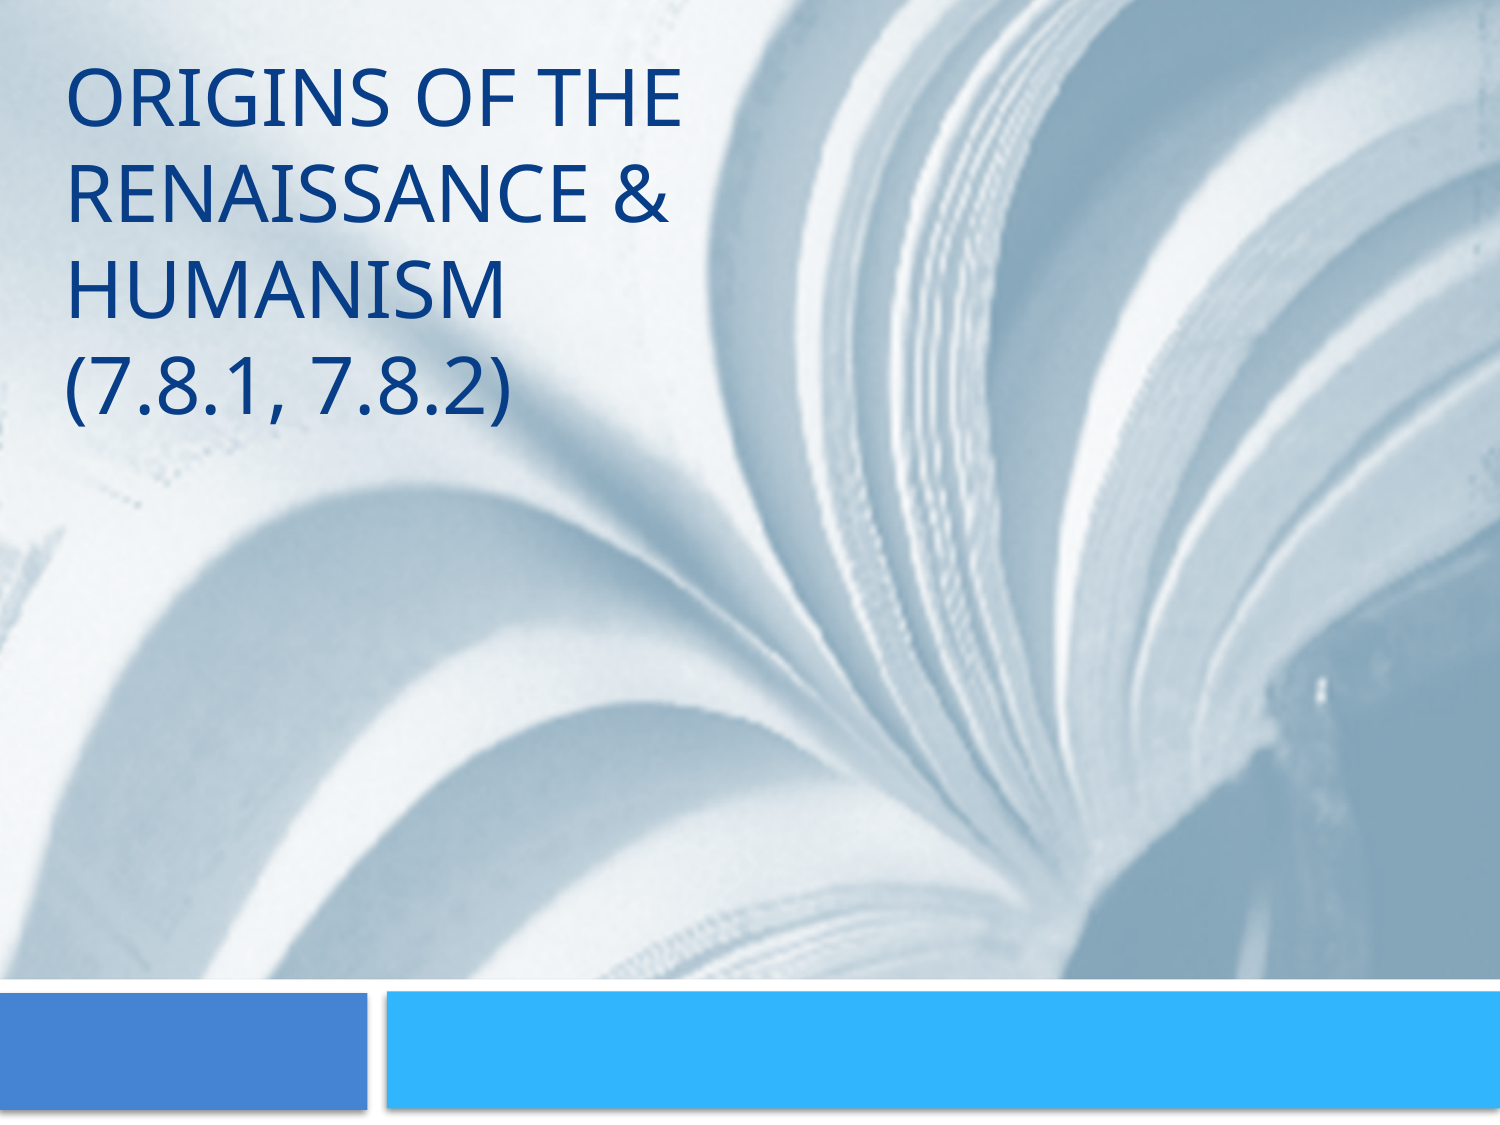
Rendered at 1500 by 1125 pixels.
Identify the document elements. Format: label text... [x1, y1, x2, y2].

title Origins of the Renaissance & Humanism (7.8.1, 7.8.2) [50, 37, 1025, 438]
